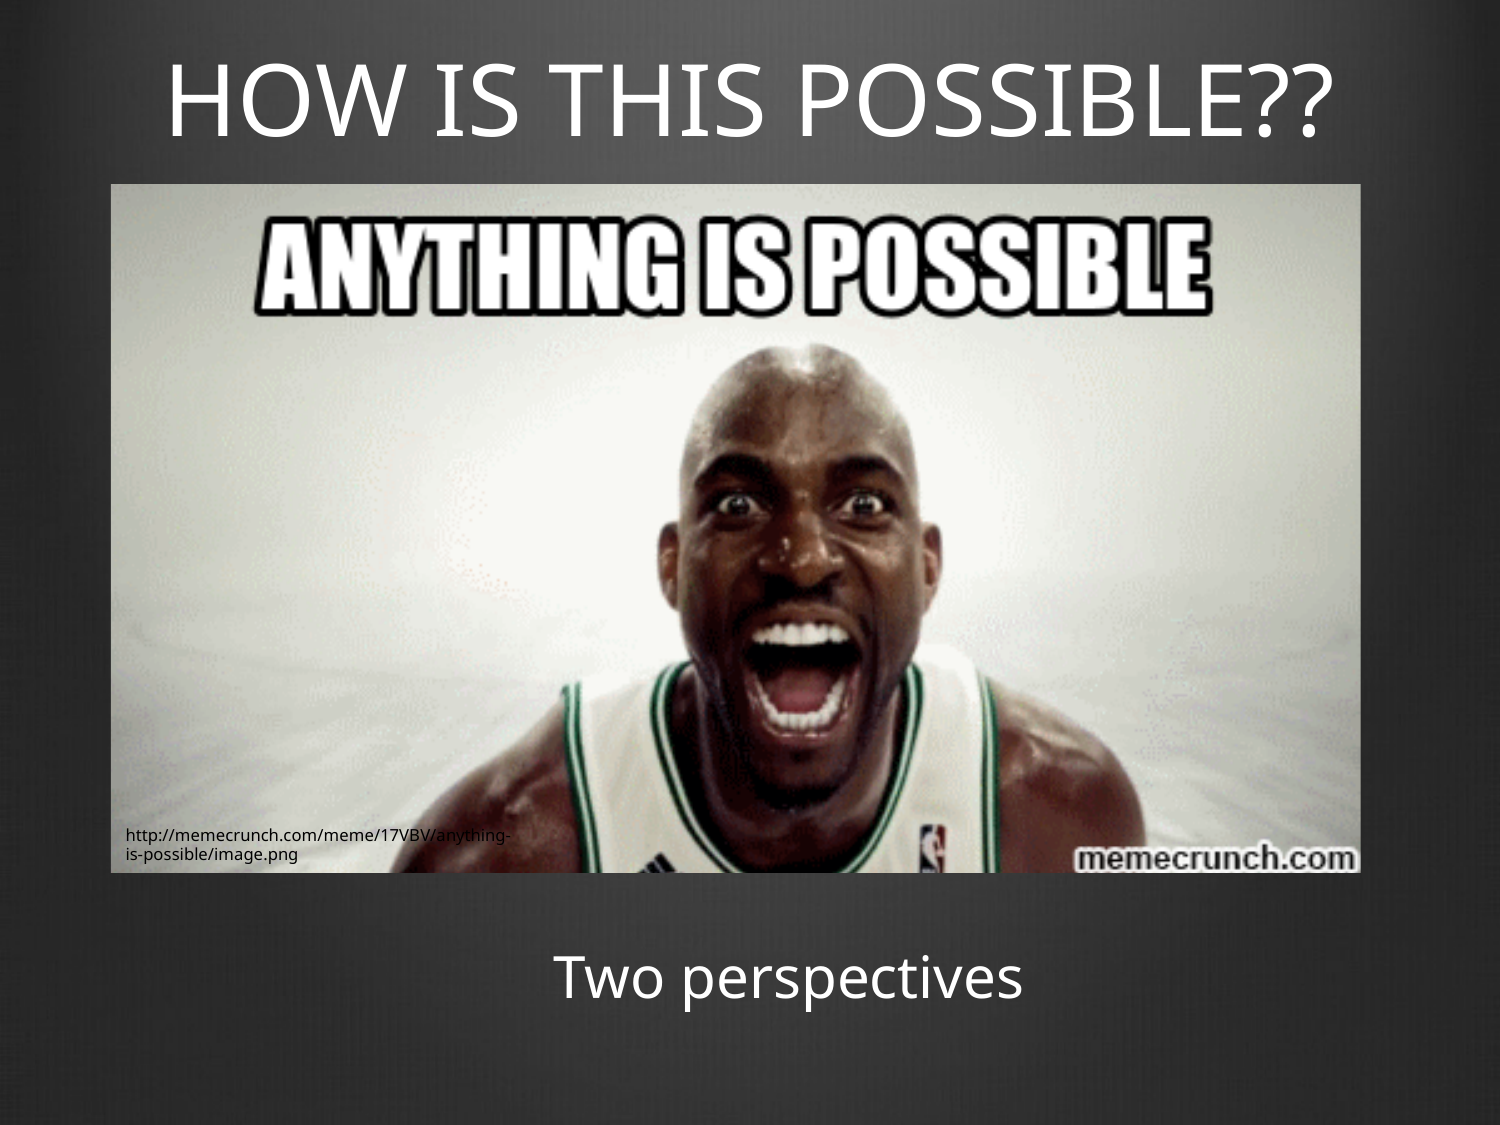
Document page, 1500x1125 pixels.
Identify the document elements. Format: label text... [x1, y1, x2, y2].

text_box Two perspectives [538, 933, 1313, 1018]
title HOW IS THIS POSSIBLE?? [75, 2, 1425, 191]
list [110, 184, 1361, 873]
